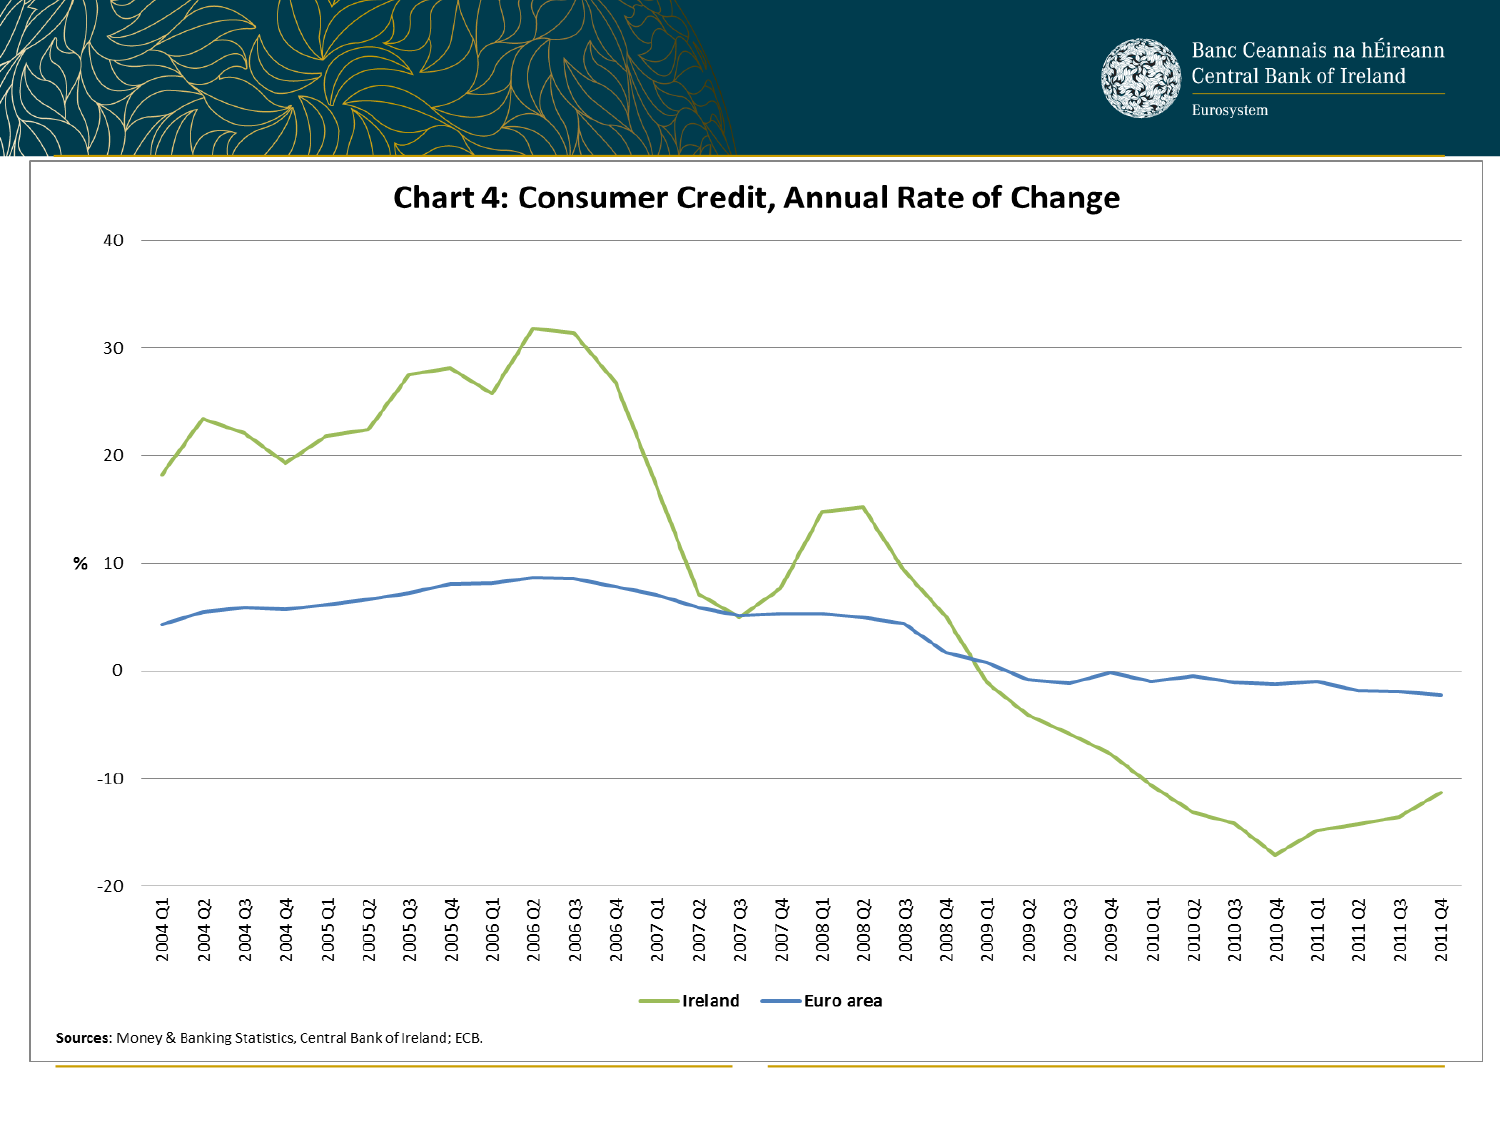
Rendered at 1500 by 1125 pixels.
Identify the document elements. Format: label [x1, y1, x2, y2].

picture [1102, 39, 1181, 117]
picture [97, 103, 104, 112]
picture [123, 116, 129, 131]
picture [84, 41, 91, 47]
picture [691, 102, 697, 113]
picture [164, 113, 172, 118]
picture [473, 40, 477, 50]
picture [17, 48, 27, 60]
picture [318, 55, 327, 60]
picture [577, 120, 581, 143]
picture [1412, 49, 1419, 57]
picture [284, 106, 294, 116]
picture [502, 125, 515, 129]
picture [509, 82, 513, 93]
picture [717, 103, 723, 120]
picture [625, 63, 633, 83]
picture [177, 70, 183, 77]
picture [0, 142, 1500, 1125]
picture [158, 36, 165, 44]
